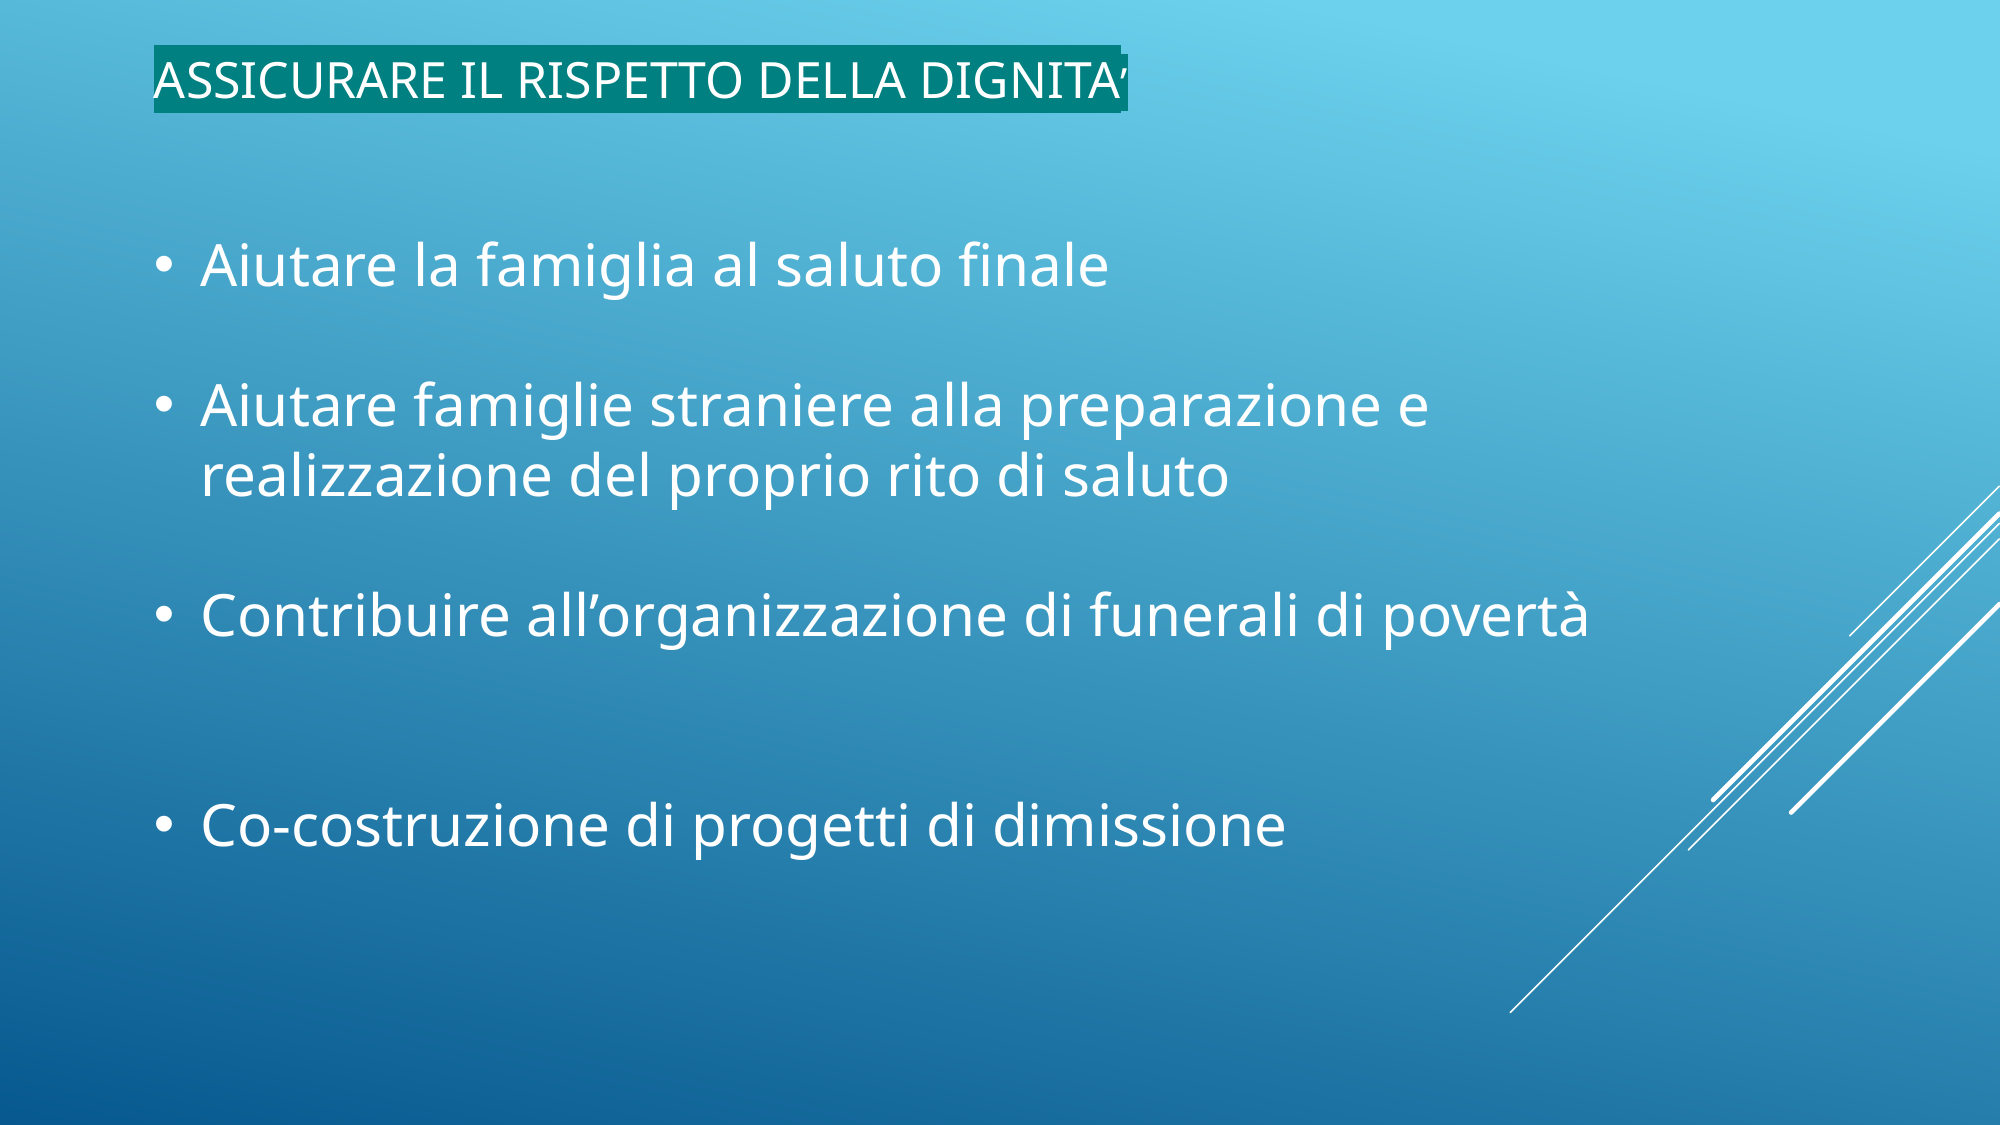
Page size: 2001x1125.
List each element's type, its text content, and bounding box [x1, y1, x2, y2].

text_box ASSICURARE IL RISPETTO DELLA DIGNITA’ Aiutare la famiglia al saluto finale Aiutare famiglie straniere alla preparazione e realizzazione del proprio rito di saluto Contribuire all’organizzazione di funerali di povertà Co-costruzione di progetti di dimissione [139, 41, 1787, 936]
